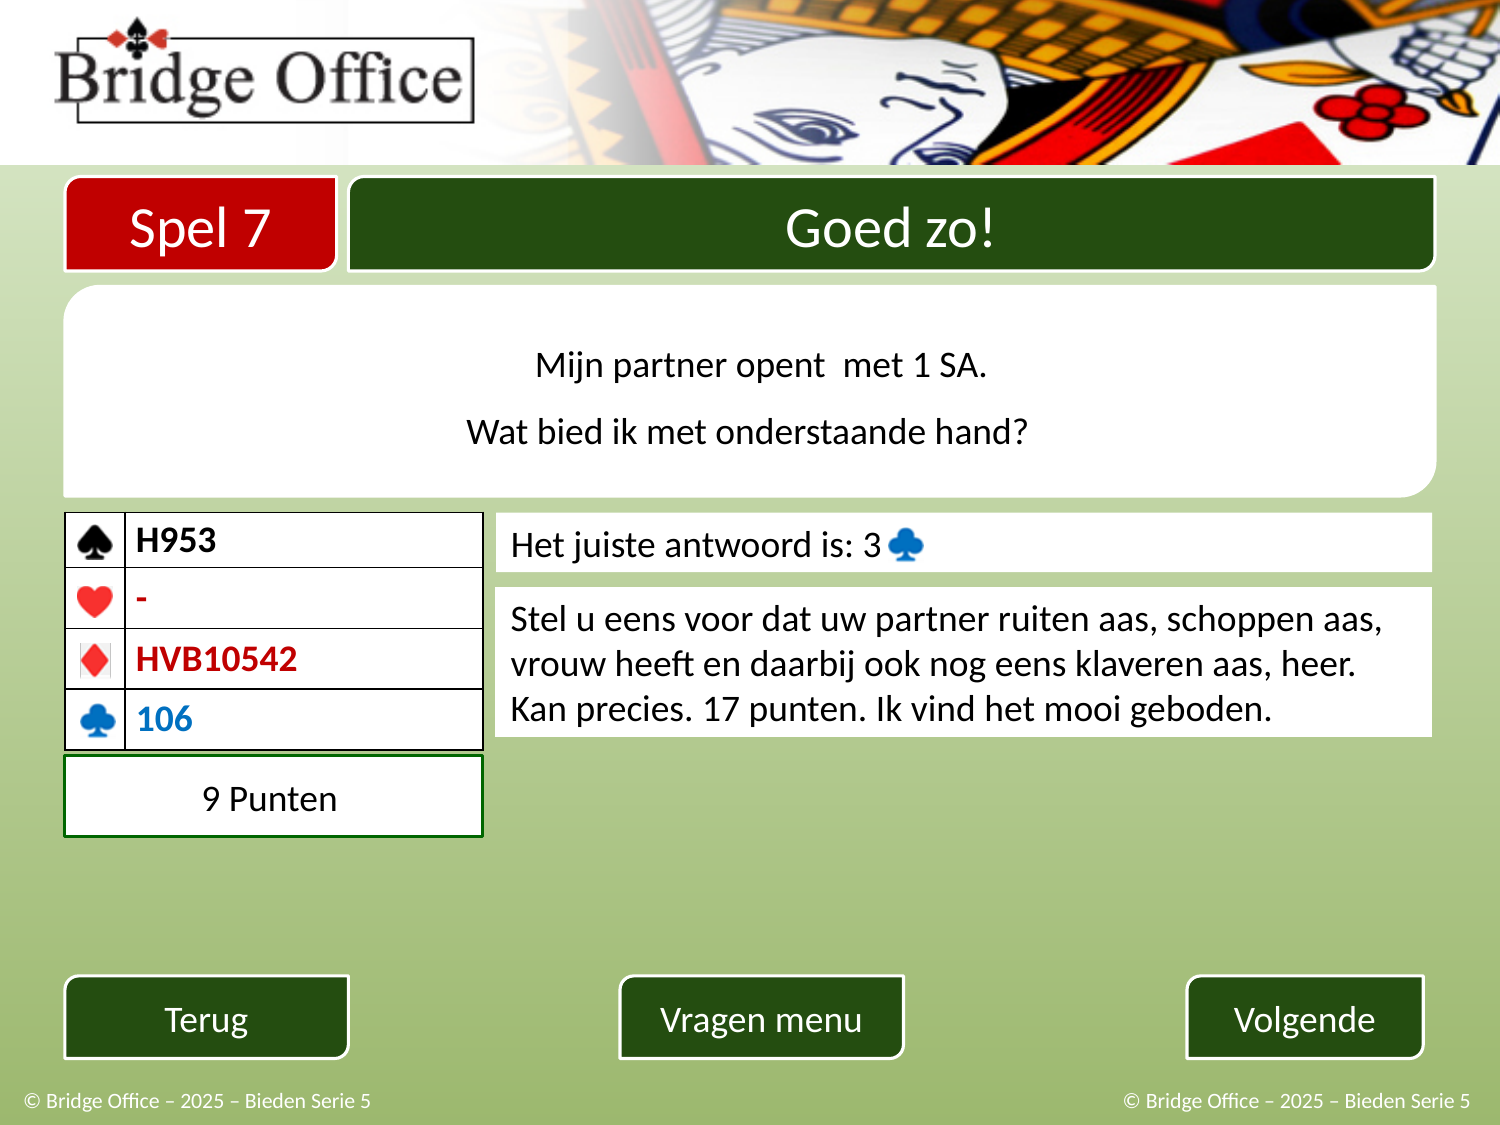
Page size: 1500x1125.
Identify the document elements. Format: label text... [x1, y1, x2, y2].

table_cell [66, 629, 124, 688]
text_box Stel u eens voor dat uw partner ruiten aas, schoppen aas, vrouw heeft en daarbij ook nog eens klaveren aas, heer. Kan precies. 17 punten. Ik vind het mooi geboden. [495, 587, 1432, 737]
table_cell HVB10542 [126, 629, 482, 688]
text_box © Bridge Office – 2025 – Bieden Serie 5 [8, 1079, 393, 1121]
text_box 9 Punten [63, 754, 484, 838]
text_box Mijn partner opent met 1 SA. [508, 332, 1015, 393]
table_header H953 [126, 513, 482, 567]
picture [888, 527, 925, 563]
table_cell 106 [126, 690, 482, 749]
text_box [63, 284, 1437, 498]
text_box Spel 7 [63, 179, 339, 273]
picture [77, 585, 114, 618]
text_box Vragen menu [618, 974, 906, 1061]
text_box Wat bied ik met onderstaande hand? [451, 399, 1072, 460]
text_box Volgende [1185, 974, 1425, 1061]
table_cell - [126, 568, 482, 628]
picture [77, 643, 114, 679]
picture [0, 0, 1500, 166]
picture [80, 703, 117, 739]
table_cell [66, 568, 124, 628]
picture [77, 524, 114, 561]
text_box Het juiste antwoord is: 3 [496, 512, 1433, 573]
text_box Goed zo! [346, 179, 1437, 273]
table_cell [66, 690, 124, 749]
table_header [66, 513, 124, 567]
text_box © Bridge Office – 2025 – Bieden Serie 5 [1107, 1079, 1500, 1121]
text_box Terug [63, 974, 350, 1061]
